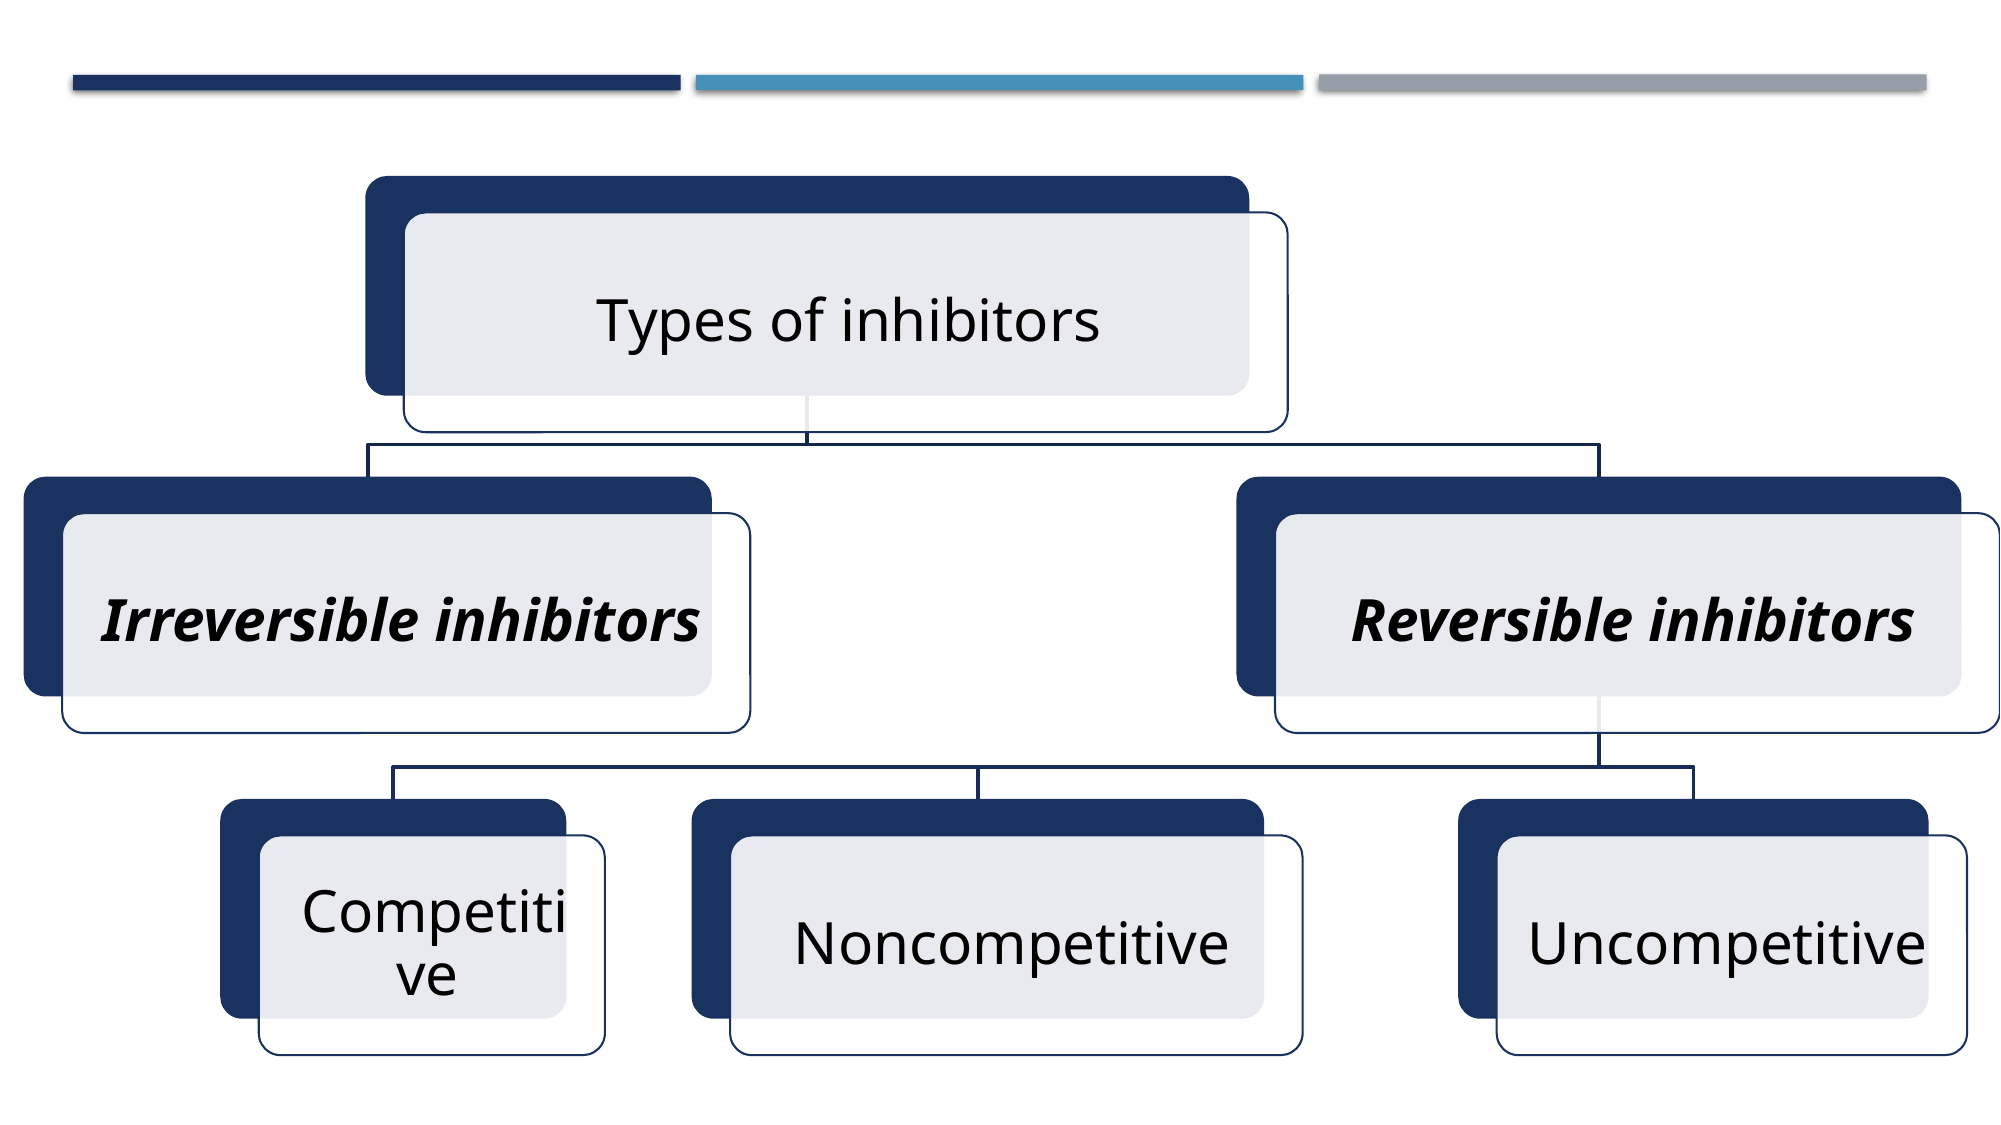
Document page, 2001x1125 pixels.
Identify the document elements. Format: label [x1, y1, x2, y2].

text_box [61, 163, 2000, 1086]
